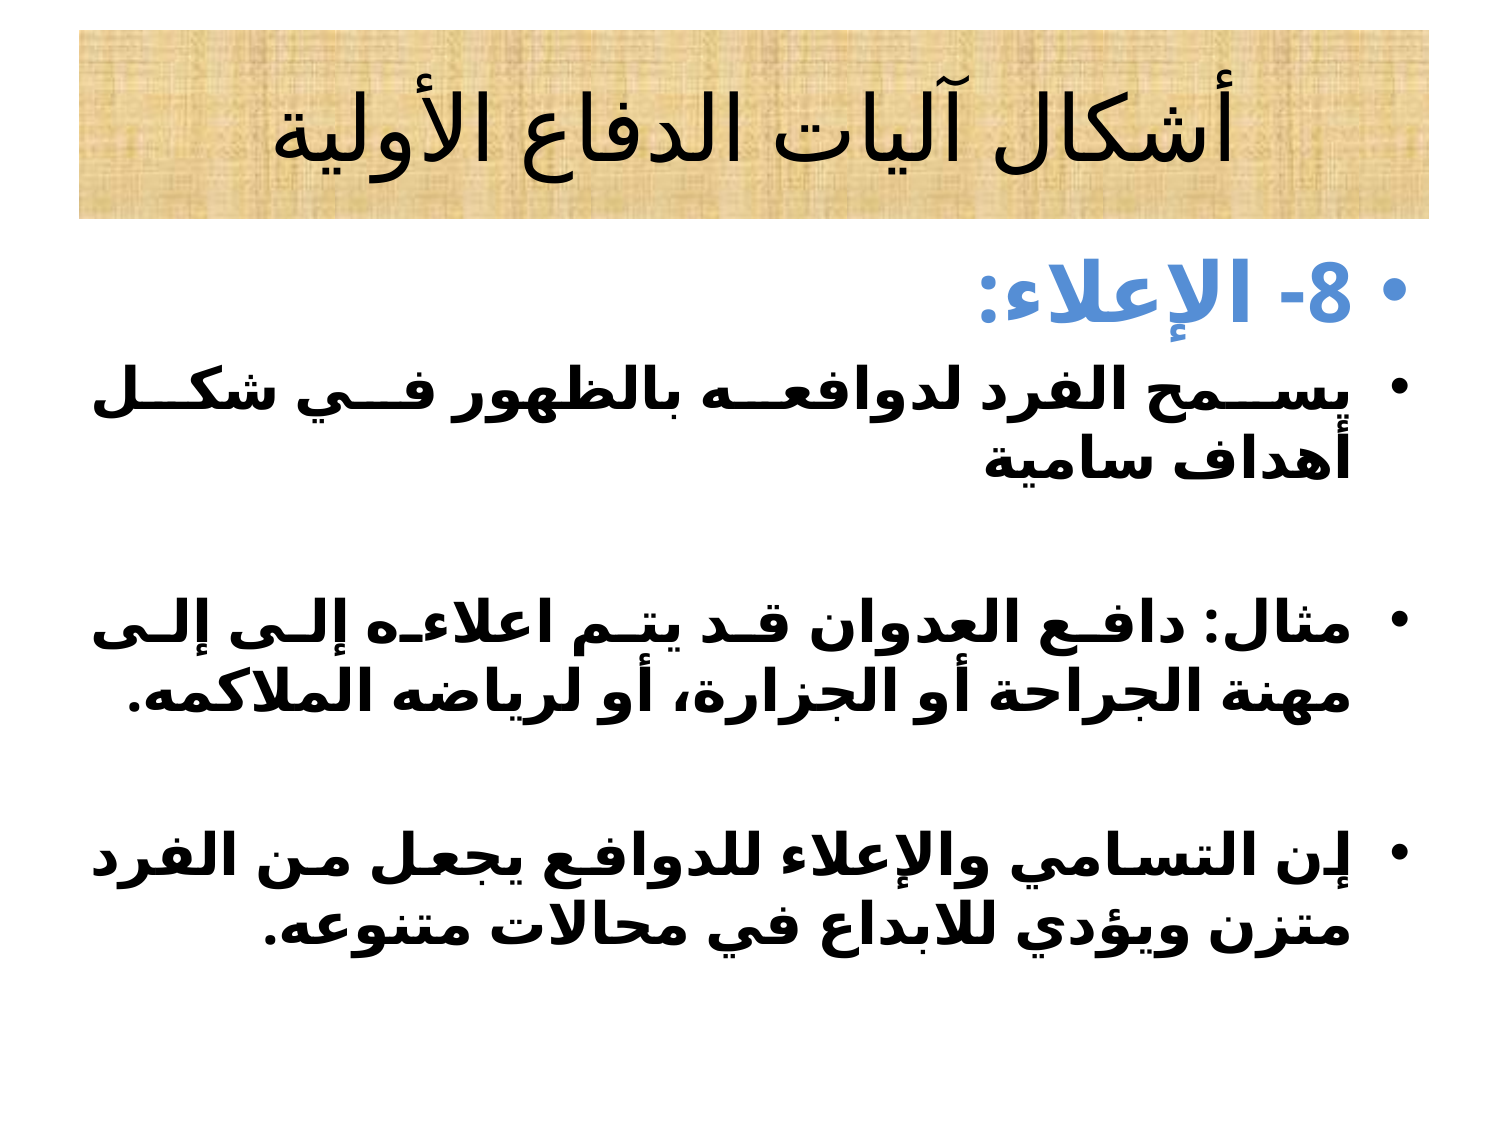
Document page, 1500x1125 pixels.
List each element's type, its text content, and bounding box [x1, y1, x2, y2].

title أشكال آليات الدفاع الأولية [79, 30, 1429, 219]
list 8- الإعلاء: يسمح الفرد لدوافعه بالظهور في شكل أهداف سامية مثال: دافع العدوان قد يتم اعلاءه إلى إلى مهنة الجراحة أو الجزارة، أو لرياضه الملاكمه. إن التسامي والإعلاء للدوافع يجعل من الفرد متزن ويؤدي للابداع في محالات متنوعه. [75, 231, 1425, 1125]
